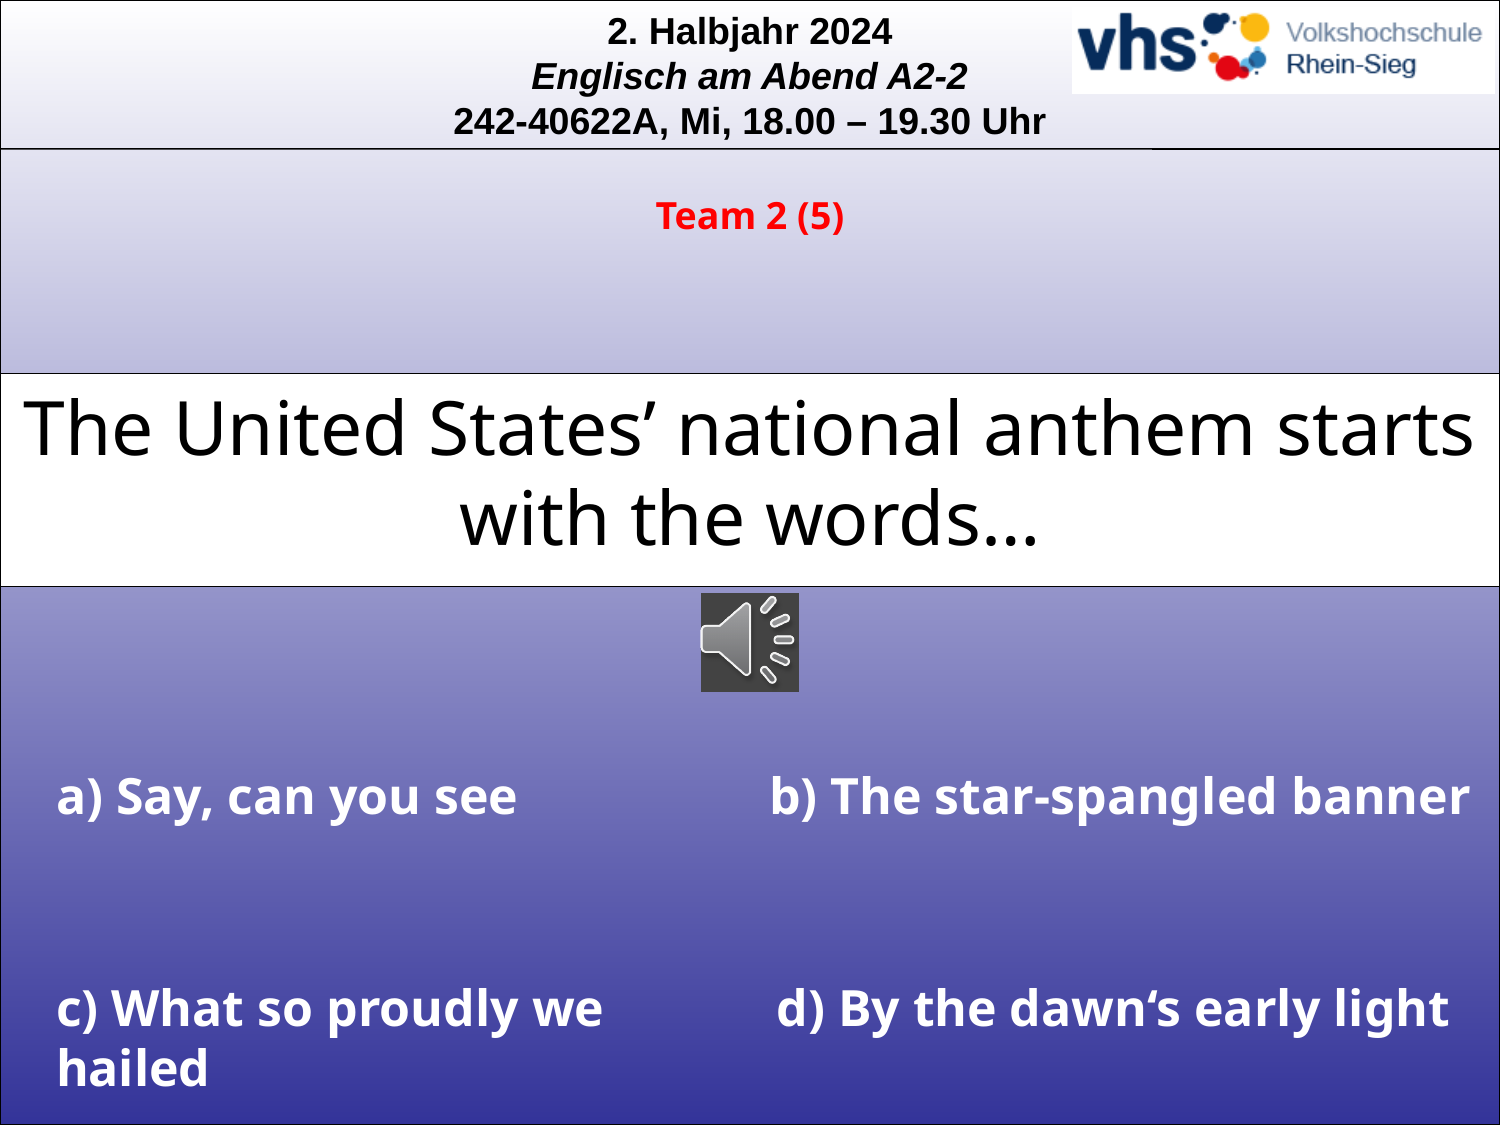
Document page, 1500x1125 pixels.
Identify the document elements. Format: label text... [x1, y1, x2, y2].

text_box b) The star-spangled banner [754, 756, 1500, 832]
text_box c) What so proudly we hailed [41, 969, 680, 1105]
title The United States’ national anthem starts with the words… [0, 373, 1500, 587]
picture [1072, 7, 1495, 94]
text_box d) By the dawn‘s early light [761, 969, 1500, 1045]
picture [699, 592, 801, 693]
text_box Team 2 (5) [0, 184, 1500, 245]
text_box a) Say, can you see [41, 756, 739, 832]
